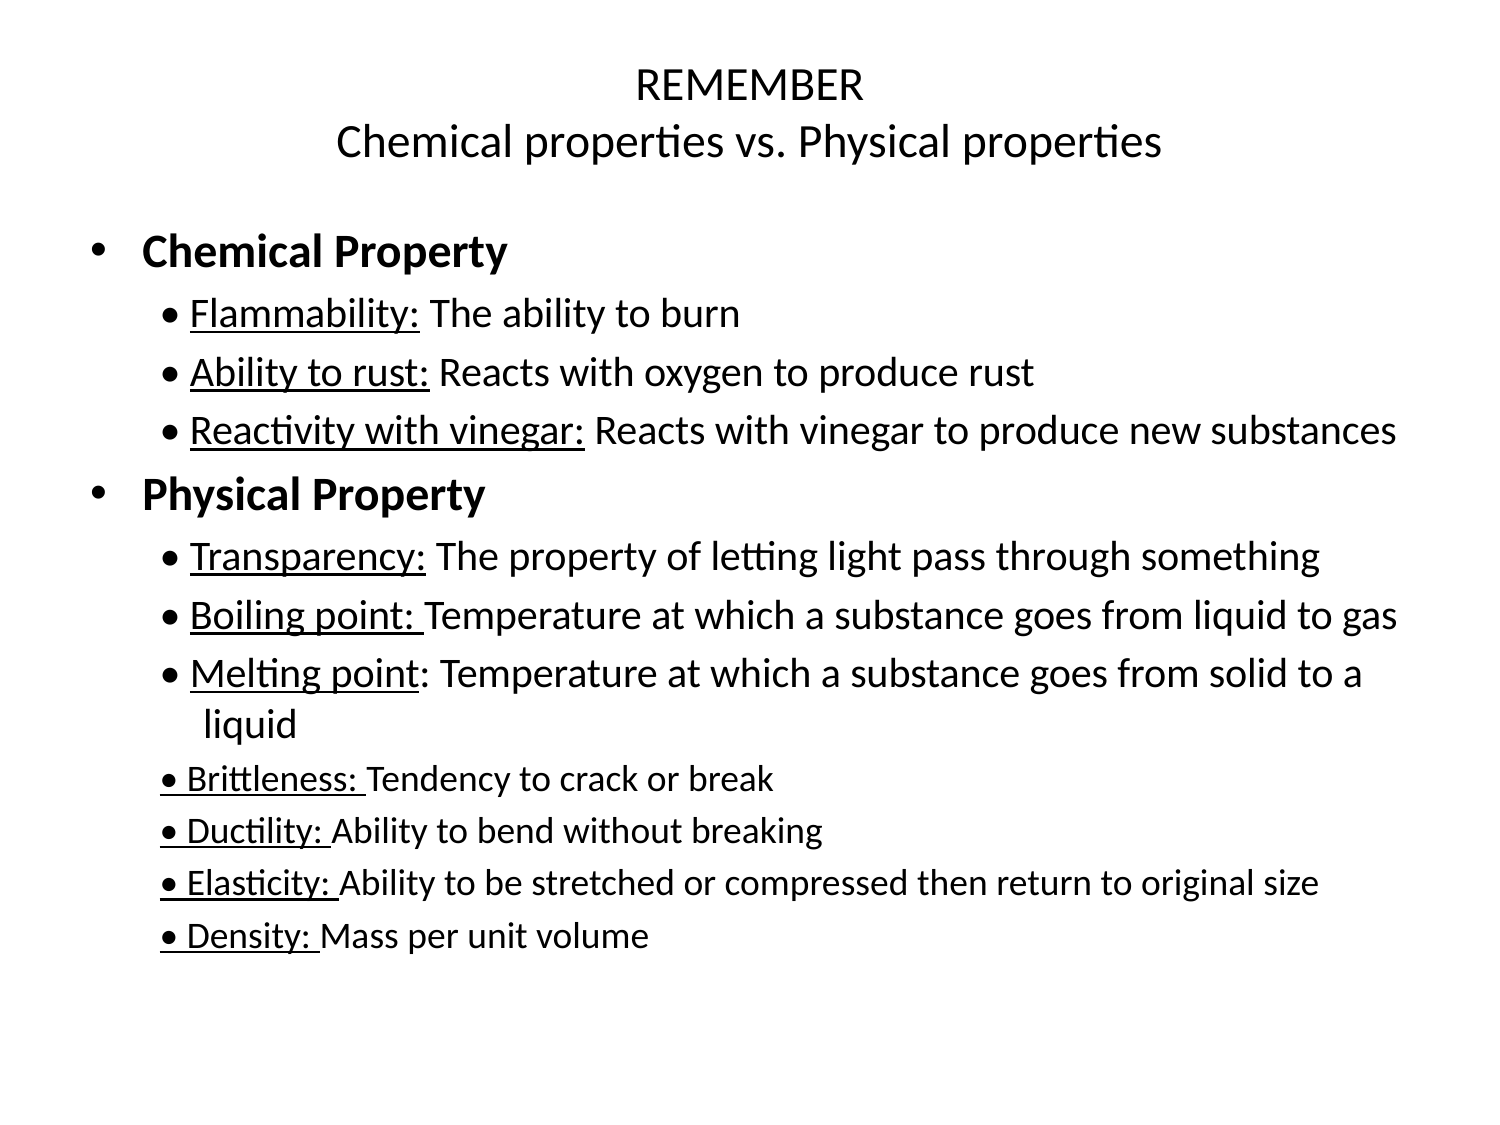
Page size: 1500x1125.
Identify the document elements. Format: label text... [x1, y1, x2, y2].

title REMEMBER Chemical properties vs. Physical properties [0, 45, 1500, 175]
list Chemical Property • Flammability: The ability to burn • Ability to rust: Reacts with oxygen to produce rust • Reactivity with vinegar: Reacts with vinegar to produce new substances Physical Property • Transparency: The property of letting light pass through something • Boiling point: Temperature at which a substance goes from liquid to gas • Melting point: Temperature at which a substance goes from solid to a liquid • Brittleness: Tendency to crack or break • Ductility: Ability to bend without breaking • Elasticity: Ability to be stretched or compressed then return to original size • Density: Mass per unit volume [75, 212, 1425, 1075]
